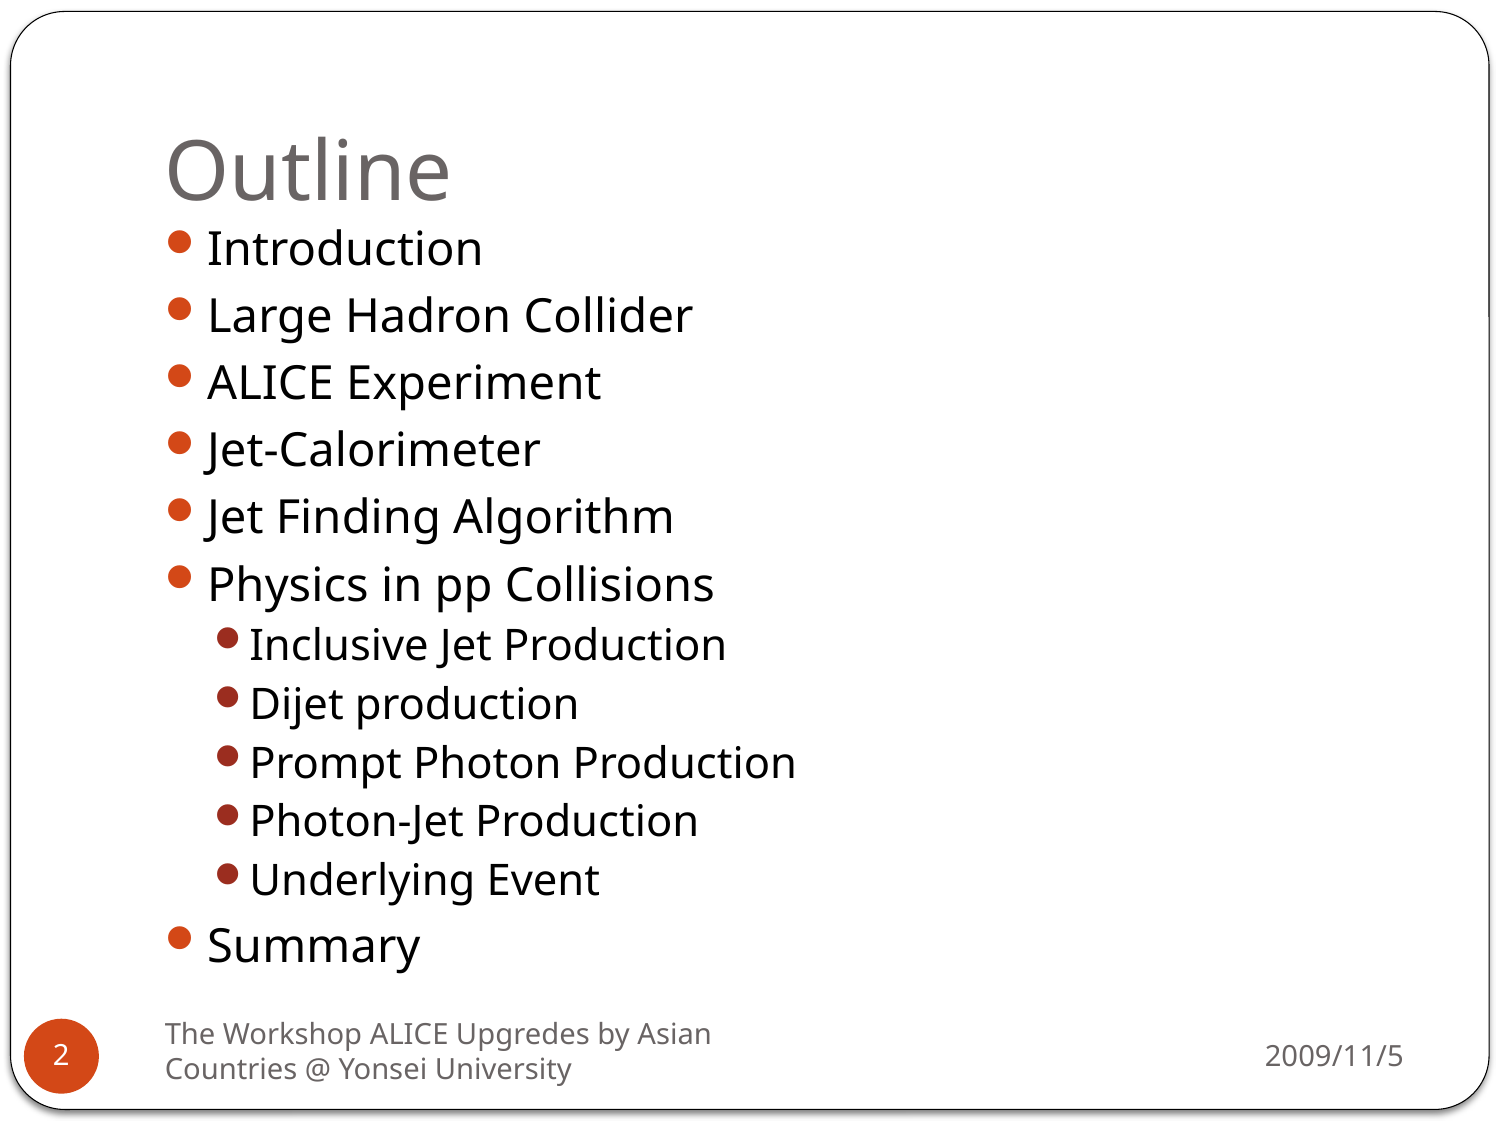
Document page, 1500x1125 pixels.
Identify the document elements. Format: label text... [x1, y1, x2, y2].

slide_number 2 [23, 1018, 99, 1094]
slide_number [1012, 1015, 1419, 1094]
title Outline [150, 45, 1425, 210]
list Introduction Large Hadron Collider ALICE Experiment Jet-Calorimeter Jet Finding Algorithm Physics in pp Collisions Inclusive Jet Production Dijet production Prompt Photon Production Photon-Jet Production Underlying Event Summary [150, 210, 1425, 988]
footer The Workshop ALICE Upgredes by Asian Countries @ Yonsei University [150, 1012, 800, 1088]
